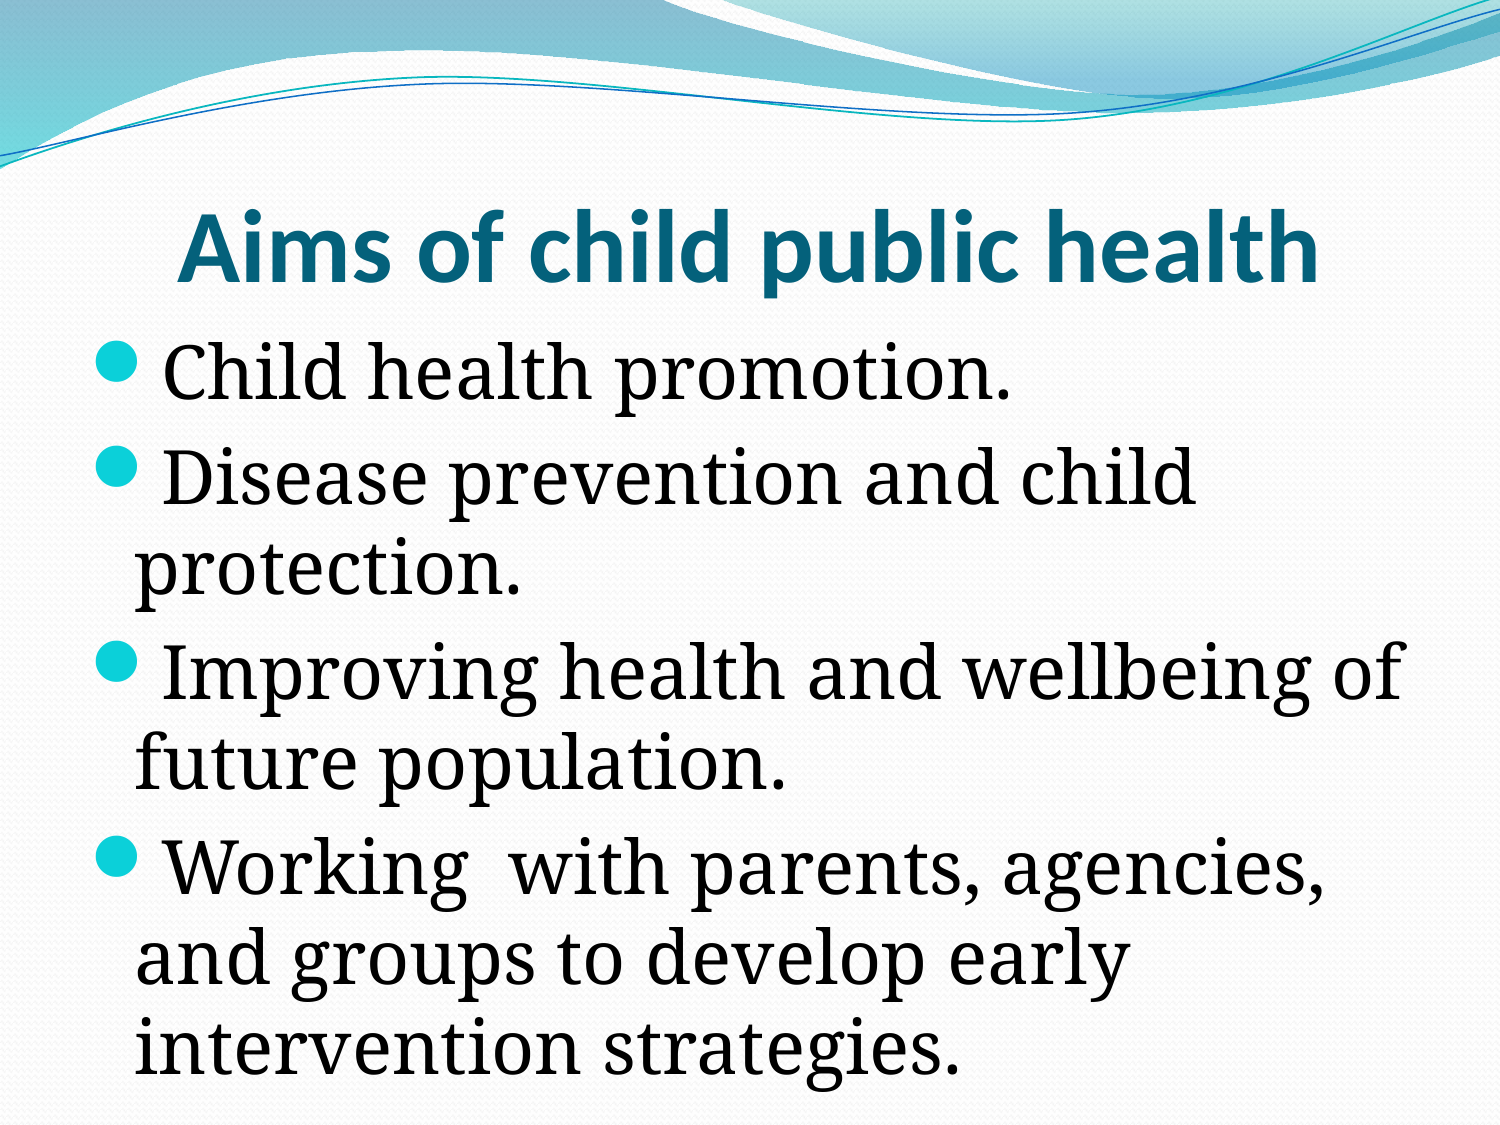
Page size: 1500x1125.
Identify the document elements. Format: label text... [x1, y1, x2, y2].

title Aims of child public health [75, 115, 1425, 303]
list Child health promotion. Disease prevention and child protection. Improving health and wellbeing of future population. Working with parents, agencies, and groups to develop early intervention strategies. [75, 317, 1425, 1038]
